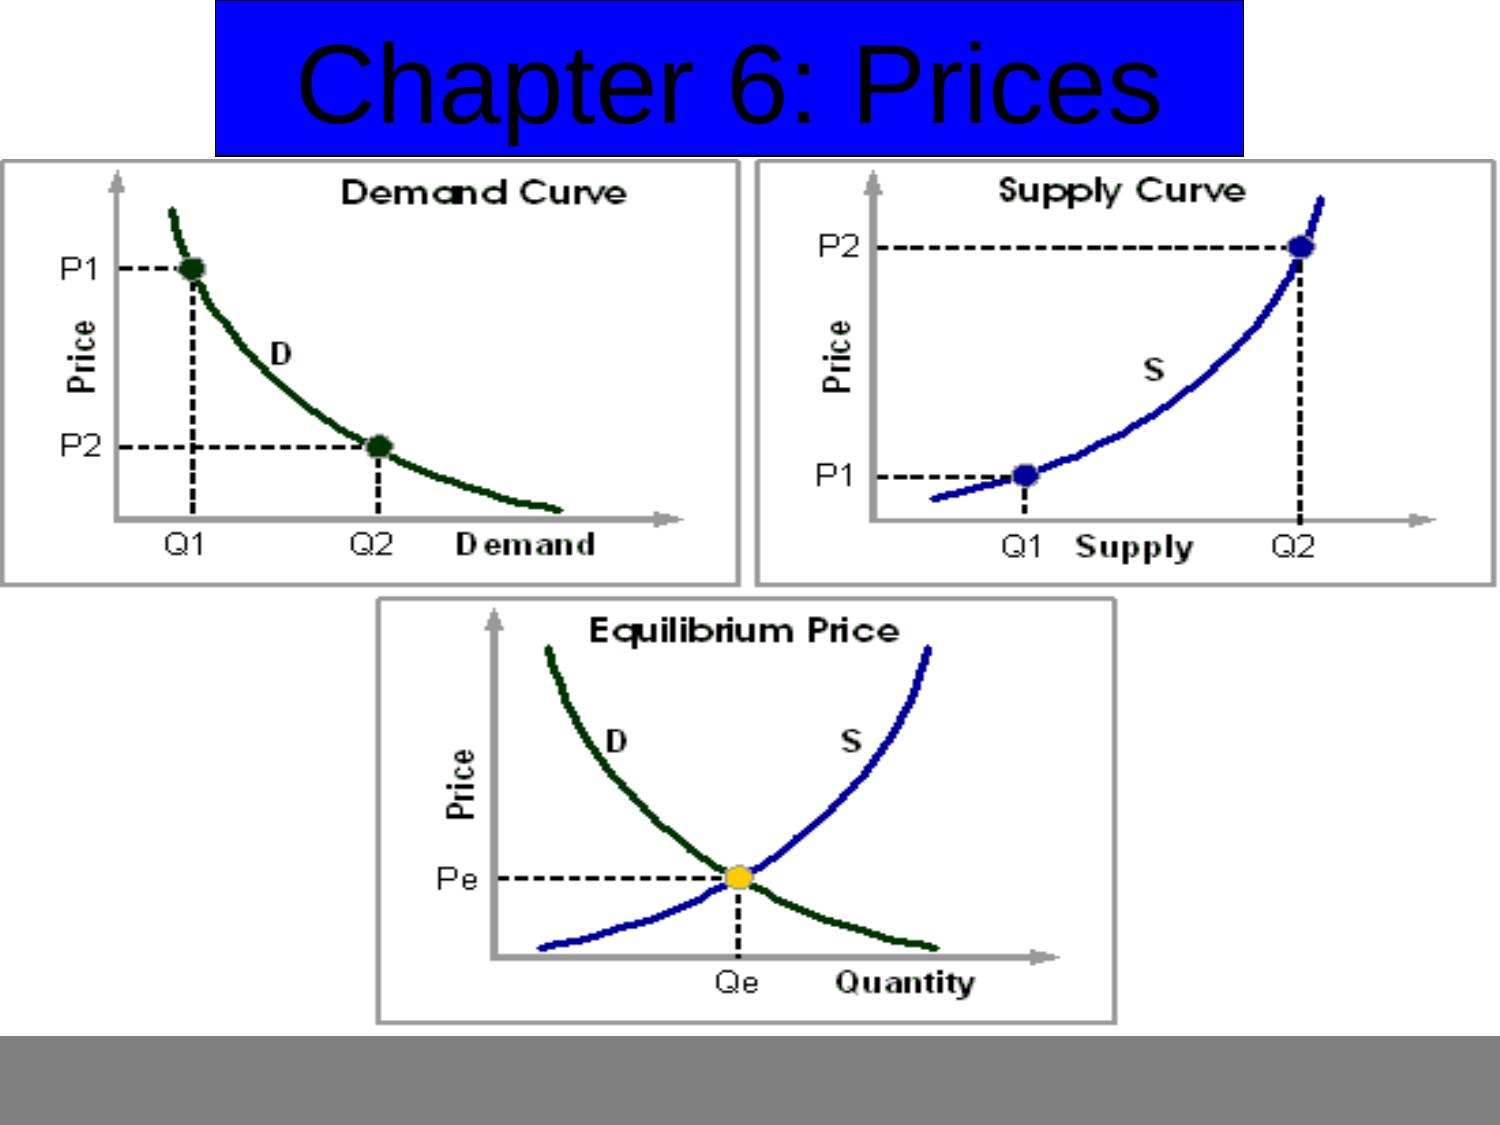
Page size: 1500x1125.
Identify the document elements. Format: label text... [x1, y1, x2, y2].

text_box Chapter 6: Prices [215, 0, 1244, 157]
text_box [0, 1036, 1500, 1125]
picture [0, 159, 1500, 1028]
